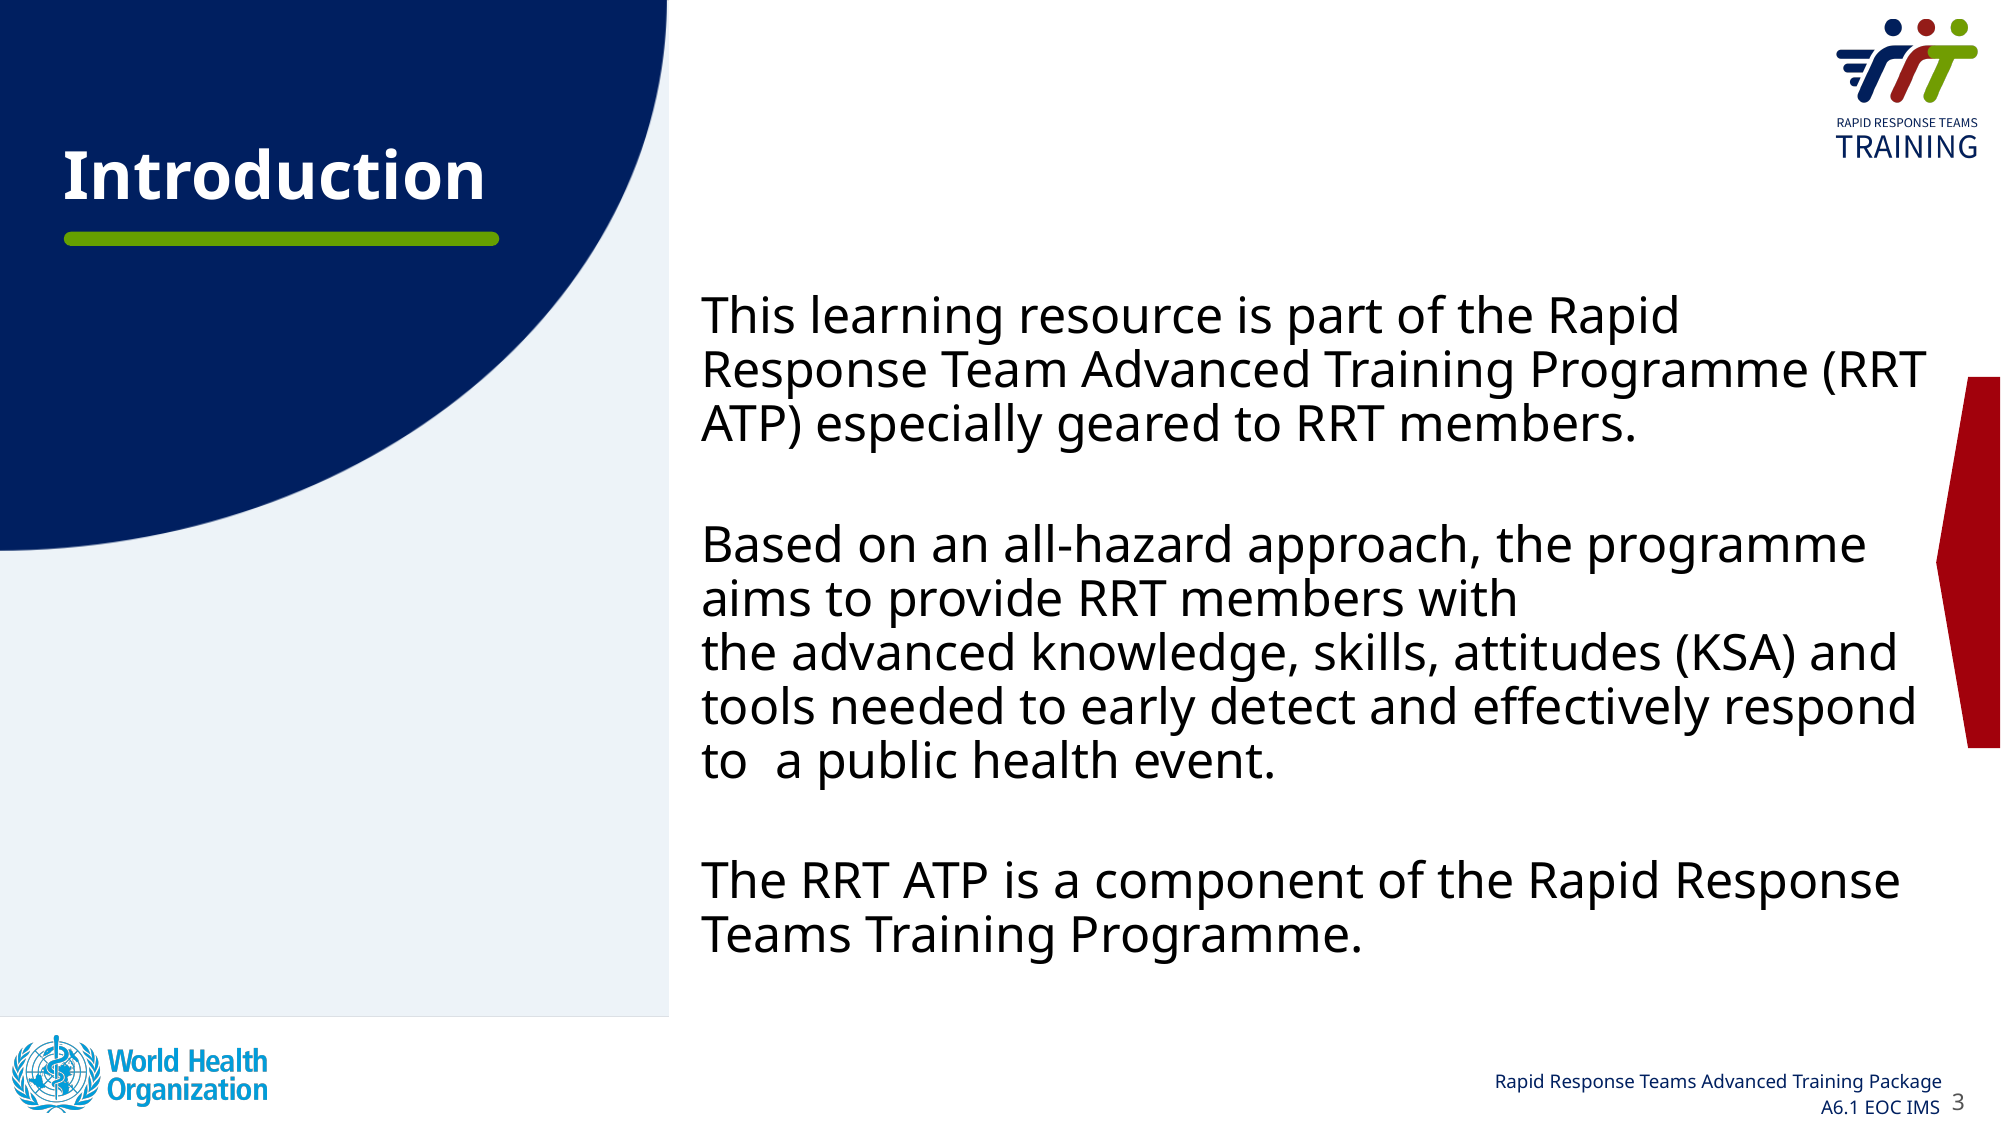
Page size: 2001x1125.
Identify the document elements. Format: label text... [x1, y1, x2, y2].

title Introduction [63, 18, 600, 337]
picture [58, 1050, 64, 1058]
picture [1835, 19, 1978, 167]
slide_number 3 [1882, 1049, 1916, 1092]
text_box [63, 231, 500, 246]
list This learning resource is part of the Rapid Response Team Advanced Training Programme (RRT ATP) especially geared to RRT members. Based on an all-hazard approach, the programme aims to provide RRT members with the advanced knowledge, skills, attitudes (KSA) and tools needed to early detect and effectively respond to a public health event. The RRT ATP is a component of the Rapid Response Teams Training Programme. [700, 290, 1937, 1049]
picture [12, 1083, 48, 1113]
picture [12, 1035, 267, 1113]
picture [0, 0, 669, 1018]
